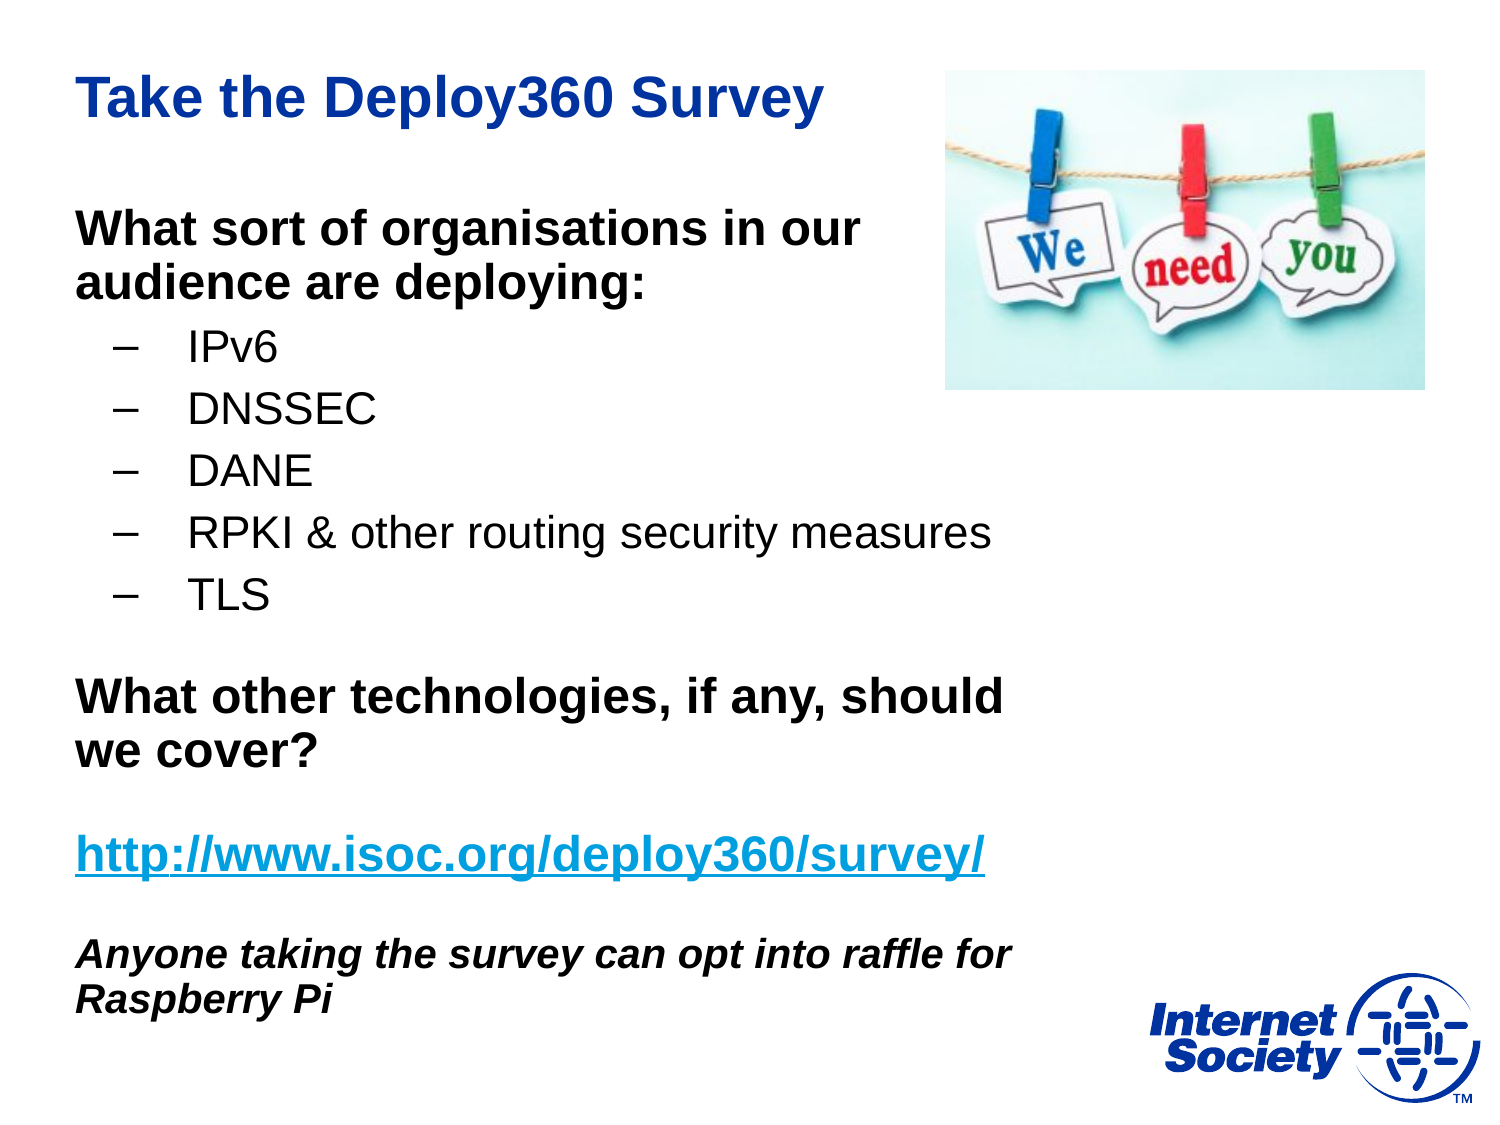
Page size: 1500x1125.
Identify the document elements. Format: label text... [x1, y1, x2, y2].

picture [945, 70, 1425, 390]
list What sort of organisations in our audience are deploying: IPv6 DNSSEC DANE RPKI & other routing security measures TLS What other technologies, if any, should we cover? http://www.isoc.org/deploy360/survey/ Anyone taking the survey can opt into raffle for Raspberry Pi [37, 187, 1056, 1042]
title Take the Deploy360 Survey [37, 36, 1073, 187]
